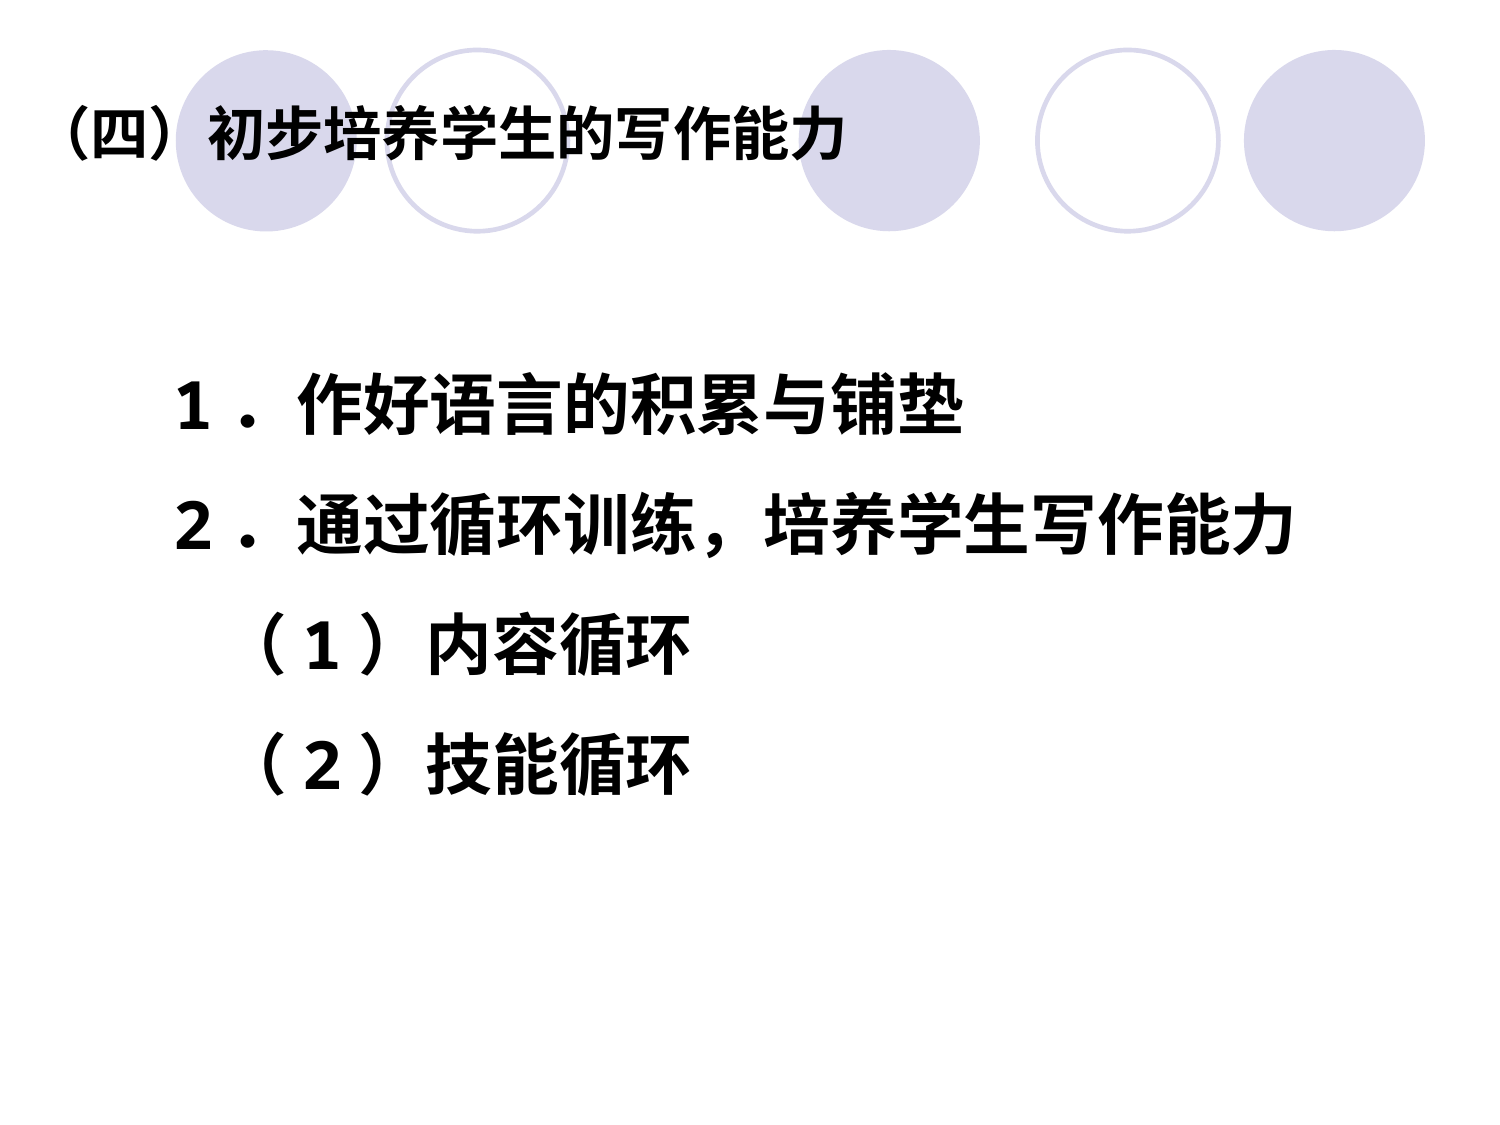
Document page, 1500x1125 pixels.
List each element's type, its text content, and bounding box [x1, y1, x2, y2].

text_box 1．作好语言的积累与铺垫 2．通过循环训练，培养学生写作能力 （1）内容循环 （2）技能循环 [159, 315, 1328, 811]
text_box （四）初步培养学生的写作能力 [17, 90, 916, 175]
